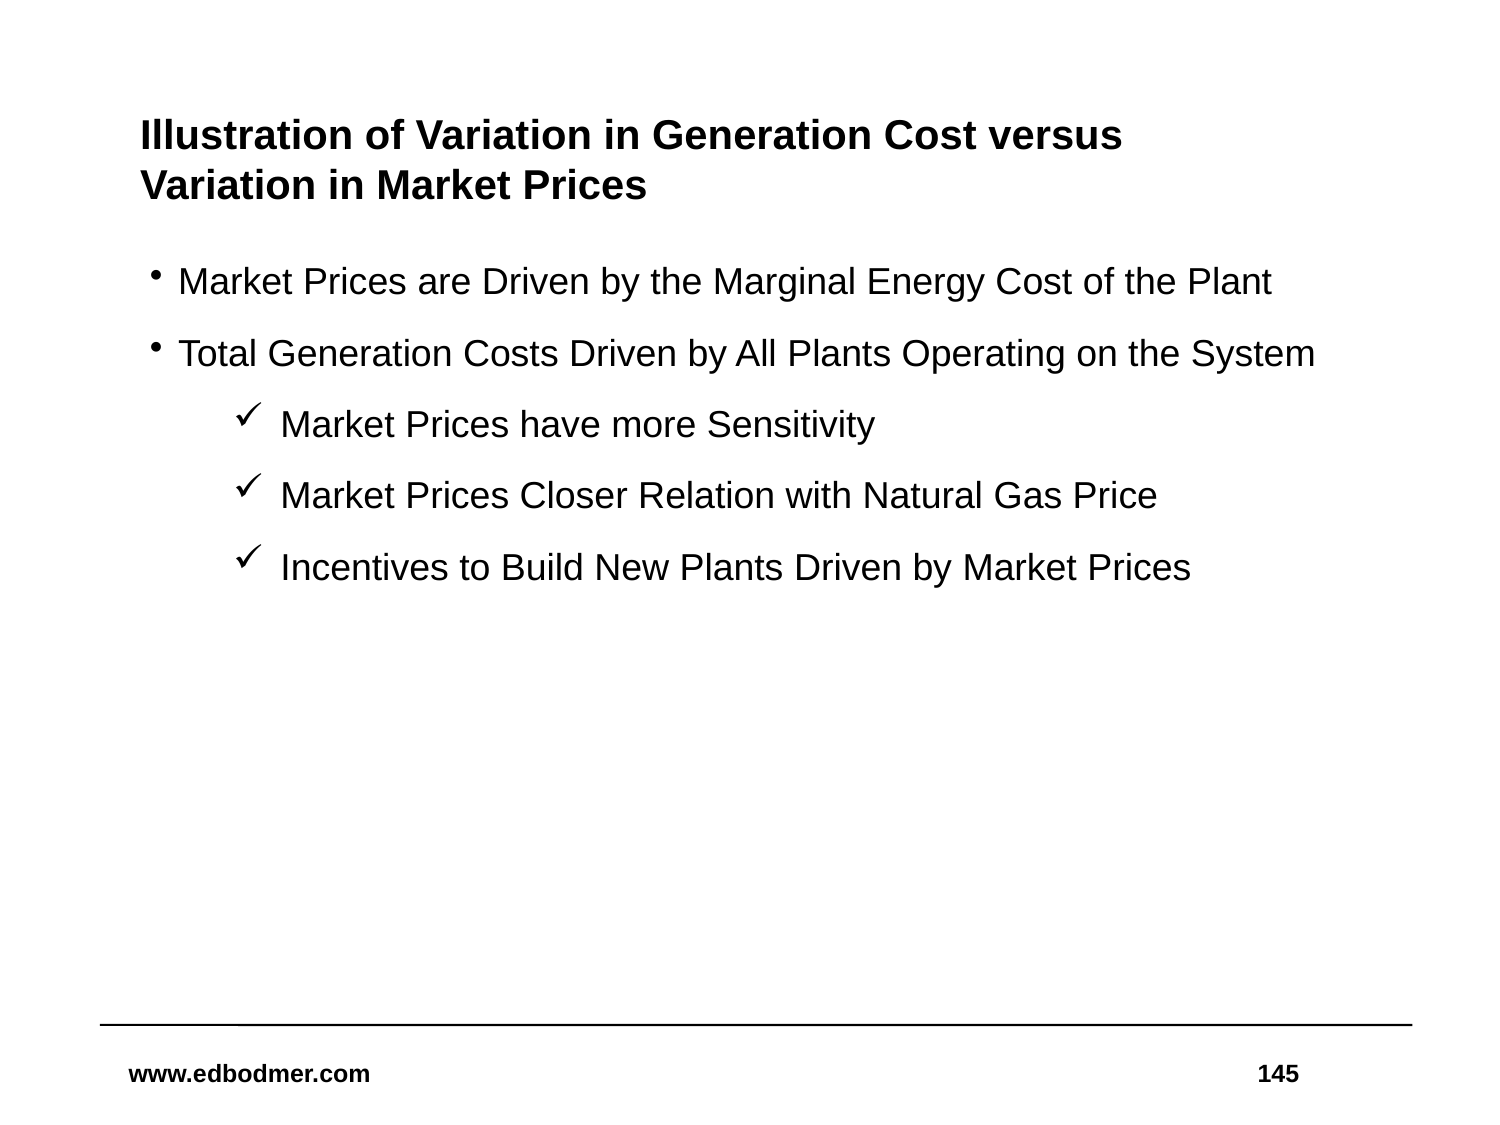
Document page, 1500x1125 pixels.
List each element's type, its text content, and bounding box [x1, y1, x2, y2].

list Market Prices are Driven by the Marginal Energy Cost of the Plant Total Generation Costs Driven by All Plants Operating on the System Market Prices have more Sensitivity Market Prices Closer Relation with Natural Gas Price Incentives to Build New Plants Driven by Market Prices [125, 249, 1375, 1000]
title Illustration of Variation in Generation Cost versus Variation in Market Prices [125, 99, 1288, 225]
